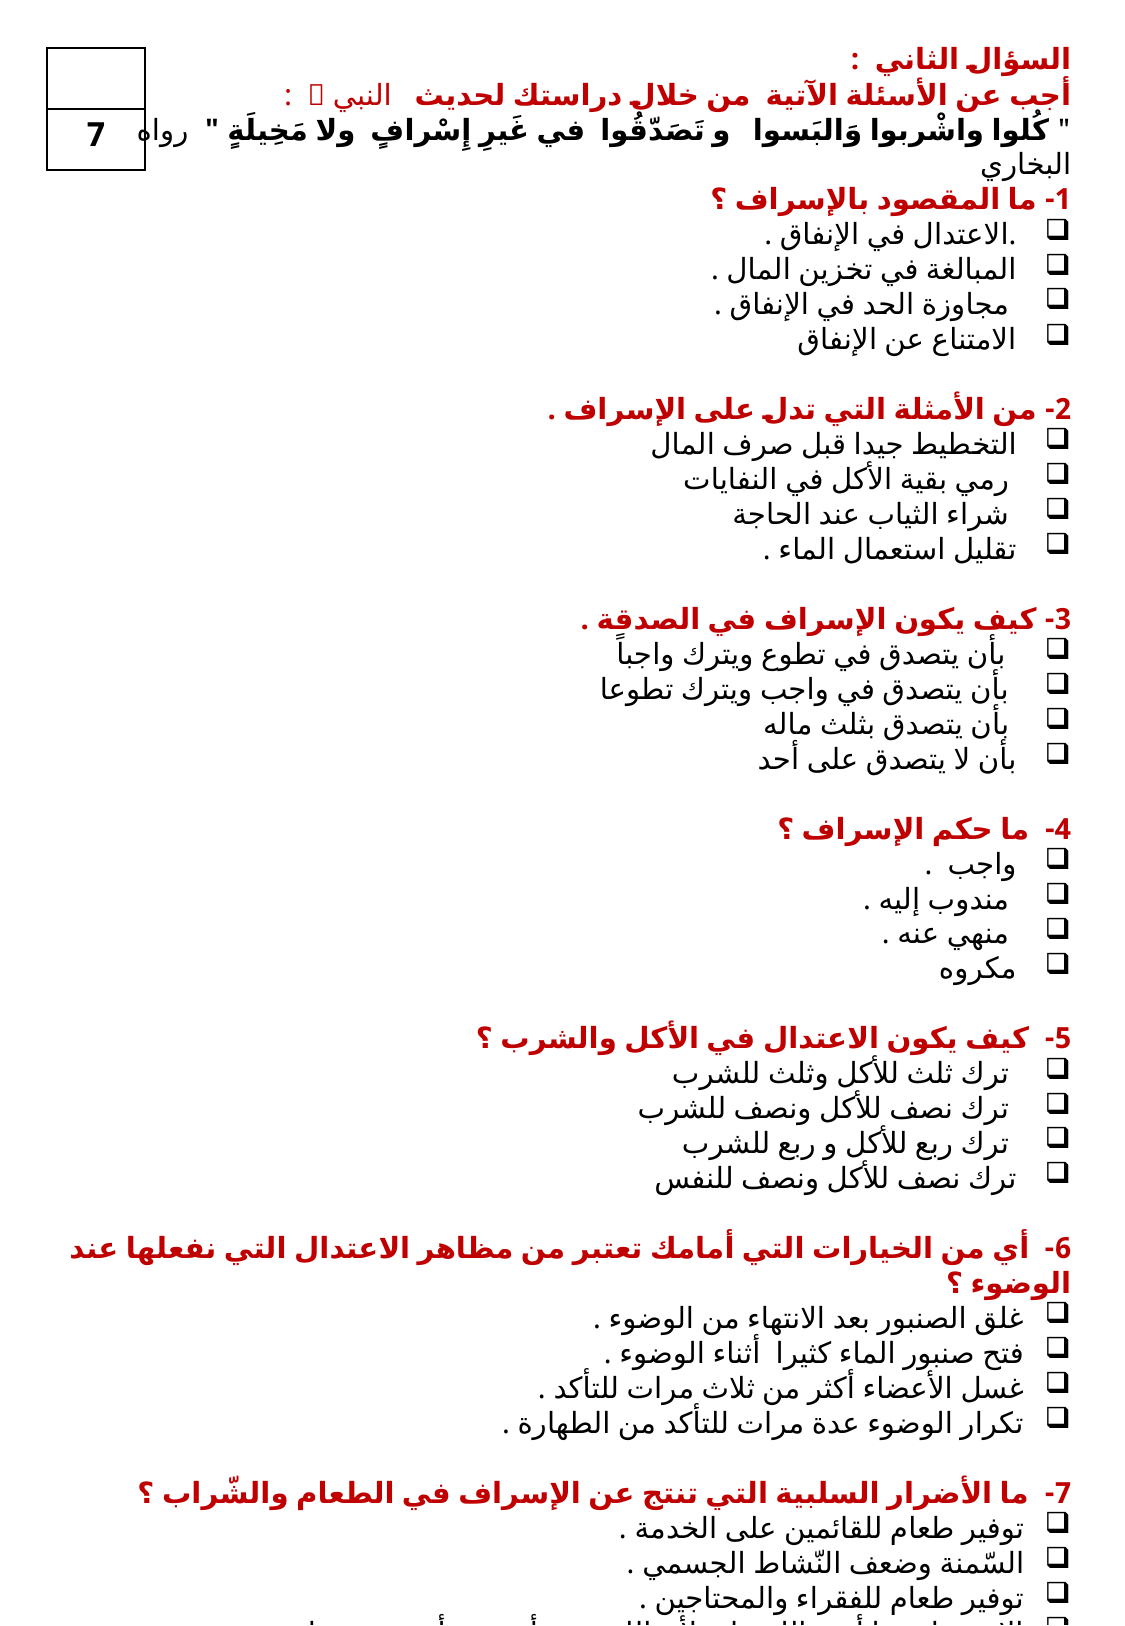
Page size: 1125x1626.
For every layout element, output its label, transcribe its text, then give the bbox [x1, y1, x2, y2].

table_header [48, 49, 144, 108]
text_box السؤال الثاني : أجب عن الأسئلة الآتية من خلال دراستك لحديث النبي  : " كُلوا واشْربوا وَالبَسوا و تَصَدّقُوا في غَيرِ إِسْرافٍ ولا مَخِيلَةٍ " رواه البخاري 1- ما المقصود بالإسراف ؟ .الاعتدال في الإنفاق . المبالغة في تخزين المال . مجاوزة الحد في الإنفاق . الامتناع عن الإنفاق 2- من الأمثلة التي تدل على الإسراف . التخطيط جيدا قبل صرف المال رمي بقية الأكل في النفايات شراء الثياب عند الحاجة تقليل استعمال الماء . 3- كيف يكون الإسراف في الصدقة . بأن يتصدق في تطوع ويترك واجباً بأن يتصدق في واجب ويترك تطوعا بأن يتصدق بثلث ماله بأن لا يتصدق على أحد 4- ما حكم الإسراف ؟ واجب . مندوب إليه . منهي عنه . مكروه 5- كيف يكون الاعتدال في الأكل والشرب ؟ ترك ثلث للأكل وثلث للشرب ترك نصف للأكل ونصف للشرب ترك ربع للأكل و ربع للشرب ترك نصف للأكل ونصف للنفس 6- أي من الخيارات التي أمامك تعتبر من مظاهر الاعتدال التي نفعلها عند الوضوء ؟ غلق الصنبور بعد الانتهاء من الوضوء . فتح صنبور الماء كثيرا أثناء الوضوء . غسل الأعضاء أكثر من ثلاث مرات للتأكد . تكرار الوضوء عدة مرات للتأكد من الطهارة . 7- ما الأضرار السلبية التي تنتج عن الإسراف في الطعام والشّراب ؟ توفير طعام للقائمين على الخدمة . السّمنة وضعف النّشاط الجسمي . توفير طعام للفقراء والمحتاجين . الاستمتاع بما أنعم الله عليه لأن الله يحب أن يرى أثر نعمته على عبده . [39, 33, 1086, 1625]
table_cell 7 [48, 110, 144, 169]
